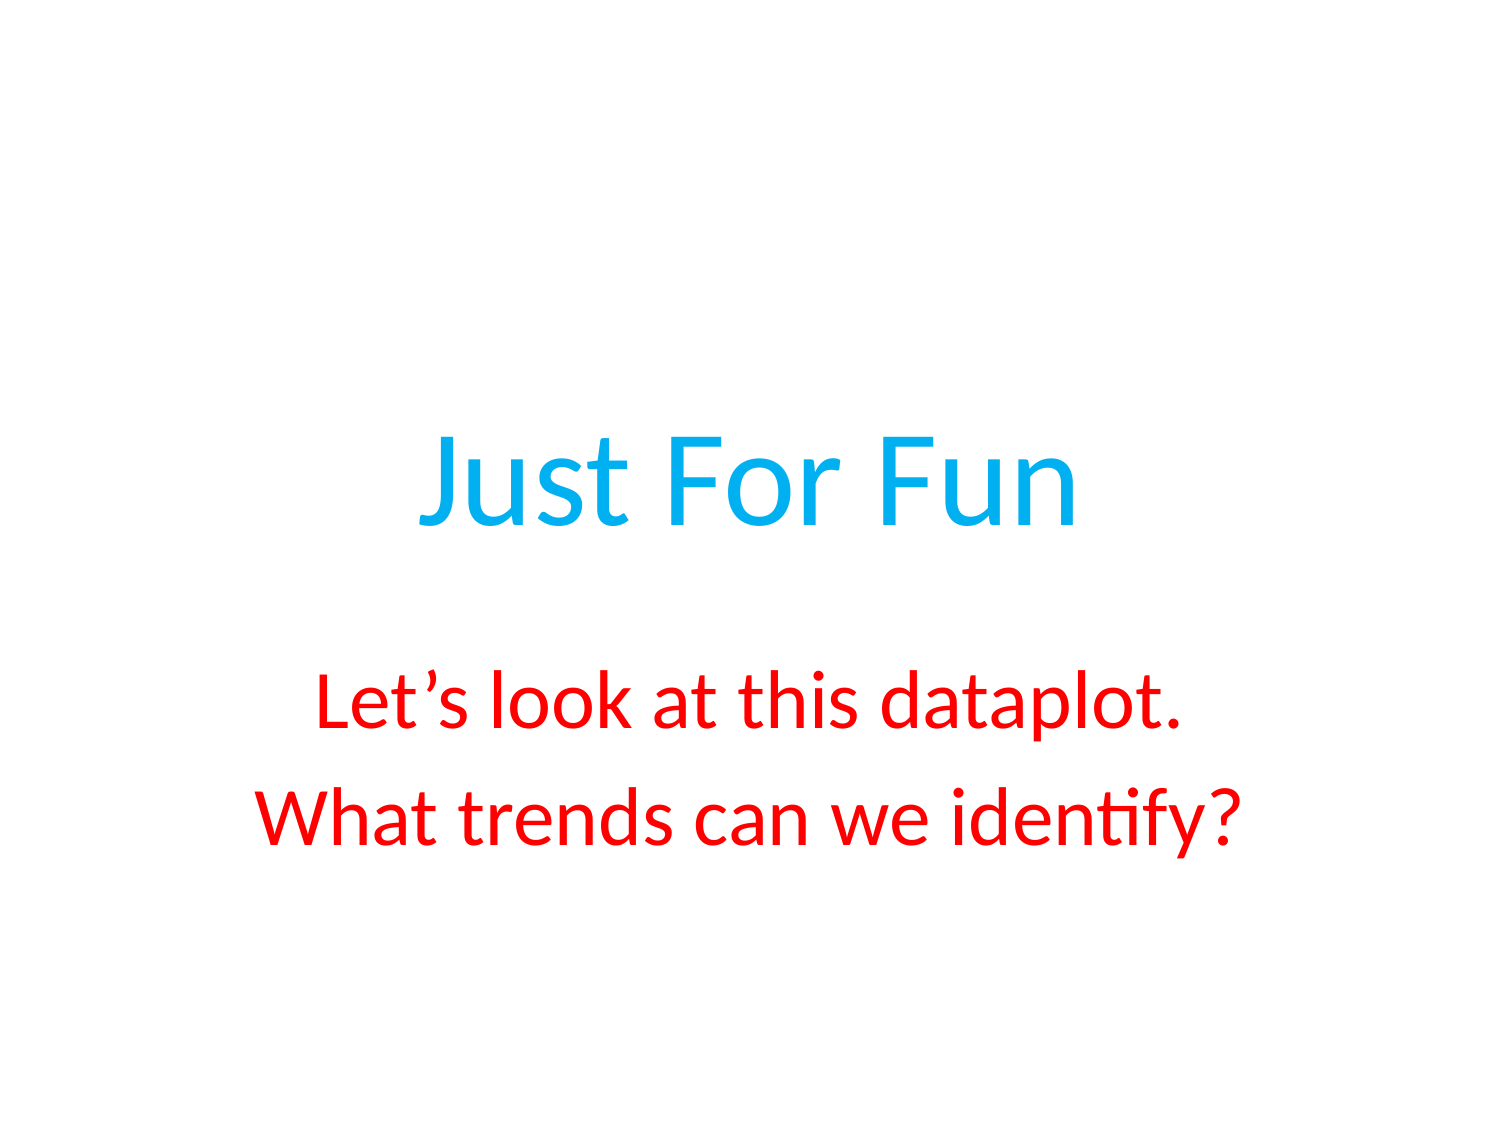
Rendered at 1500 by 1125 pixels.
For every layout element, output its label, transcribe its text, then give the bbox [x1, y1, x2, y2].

subtitle Let’s look at this dataplot. What trends can we identify? [225, 637, 1275, 925]
title Just For Fun [112, 349, 1388, 591]
